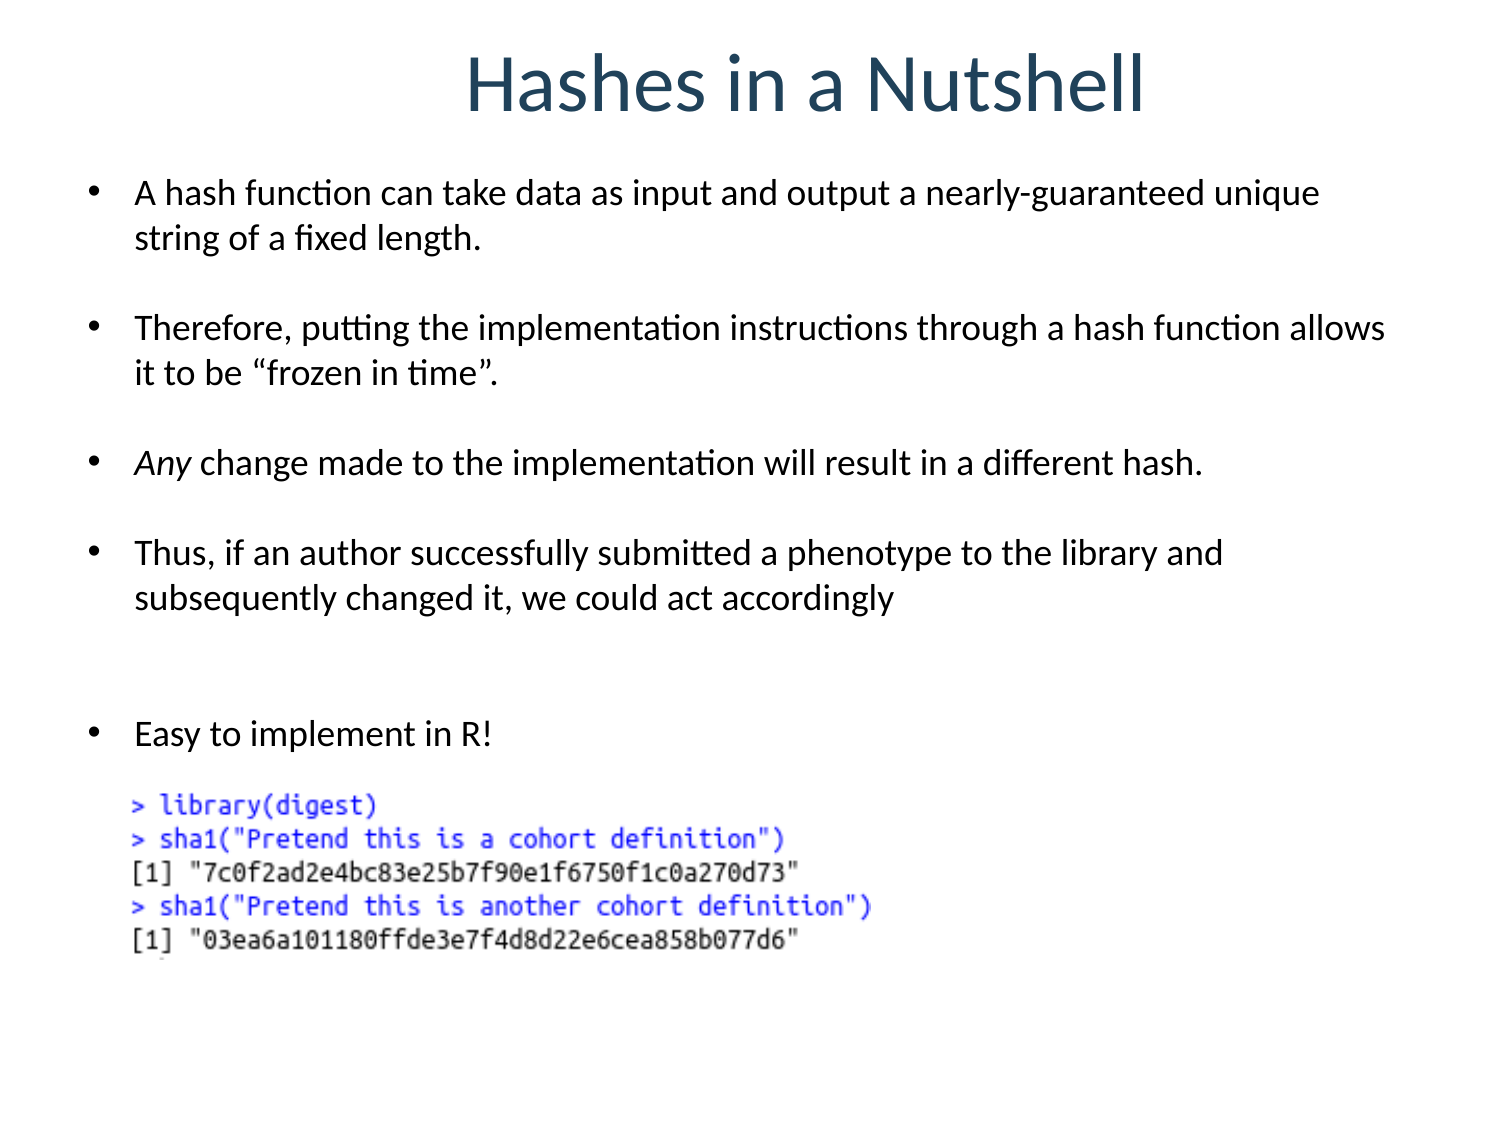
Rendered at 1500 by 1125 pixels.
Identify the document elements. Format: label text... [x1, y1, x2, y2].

title Hashes in a Nutshell [187, 9, 1425, 147]
text_box A hash function can take data as input and output a nearly-guaranteed unique string of a fixed length. Therefore, putting the implementation instructions through a hash function allows it to be “frozen in time”. Any change made to the implementation will result in a different hash. Thus, if an author successfully submitted a phenotype to the library and subsequently changed it, we could act accordingly [72, 161, 1425, 626]
picture [130, 792, 871, 960]
text_box Easy to implement in R! [72, 701, 1028, 761]
